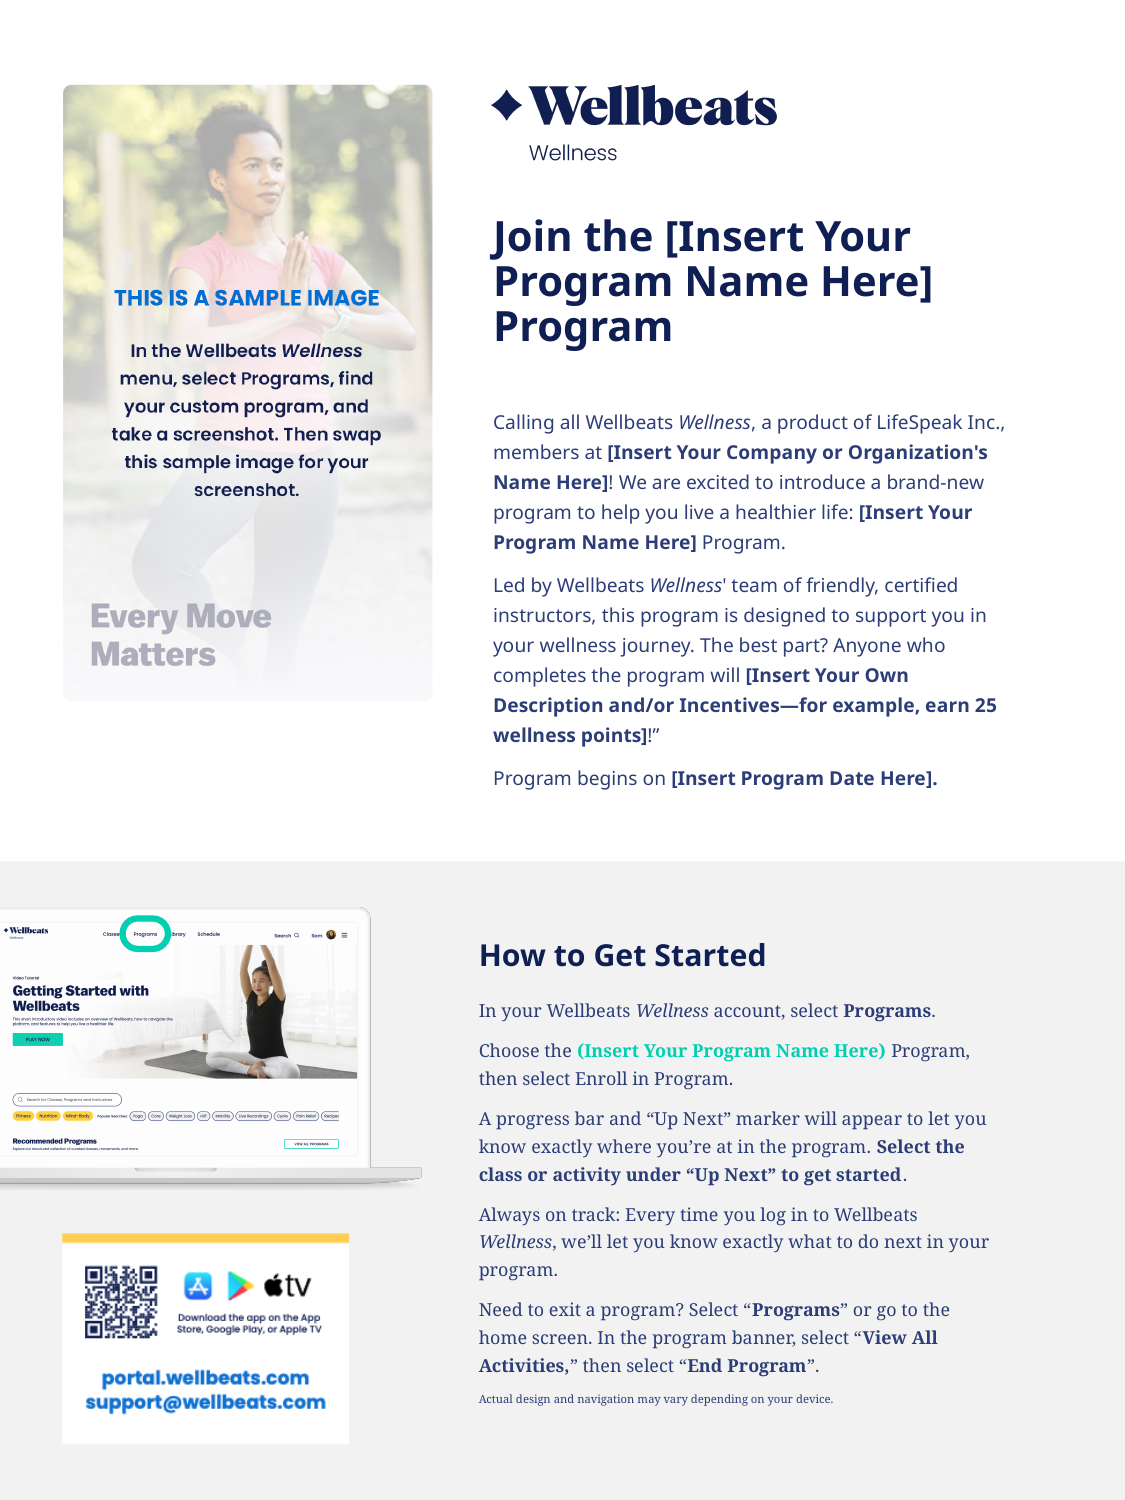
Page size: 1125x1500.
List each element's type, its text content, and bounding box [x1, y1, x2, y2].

picture [490, 84, 778, 161]
subtitle Calling all Wellbeats Wellness, a product of LifeSpeak Inc., members at [Insert Your Company or Organization's Name Here]! We are excited to introduce a brand-new program to help you live a healthier life: [Insert Your Program Name Here] Program. Led by Wellbeats Wellness' team of friendly, certified instructors, this program is designed to support you in your wellness journey. The best part? Anyone who completes the program will [Insert Your Own Description and/or Incentives—for example, earn 25 wellness points]!” Program begins on [Insert Program Date Here]. [478, 395, 1024, 825]
picture [52, 73, 440, 713]
picture [0, 907, 422, 1191]
text_box [0, 860, 1125, 1500]
title Join the [Insert Your Program Name Here] Program [478, 192, 1024, 359]
text_box In your Wellbeats Wellness account, select Programs. Choose the (Insert Your Program Name Here) Program, then select Enroll in Program. A progress bar and “Up Next” marker will appear to let you know exactly where you’re at in the program. Select the class or activity under “Up Next” to get started. Always on track: Every time you log in to Wellbeats Wellness, we’ll let you know exactly what to do next in your program. Need to exit a program? Select “Programs” or go to the home screen. In the program banner, select “View All Activities,” then select “End Program”. Actual design and navigation may vary depending on your device. [463, 986, 1010, 1416]
text_box How to Get Started [463, 917, 828, 980]
picture [62, 1232, 349, 1447]
